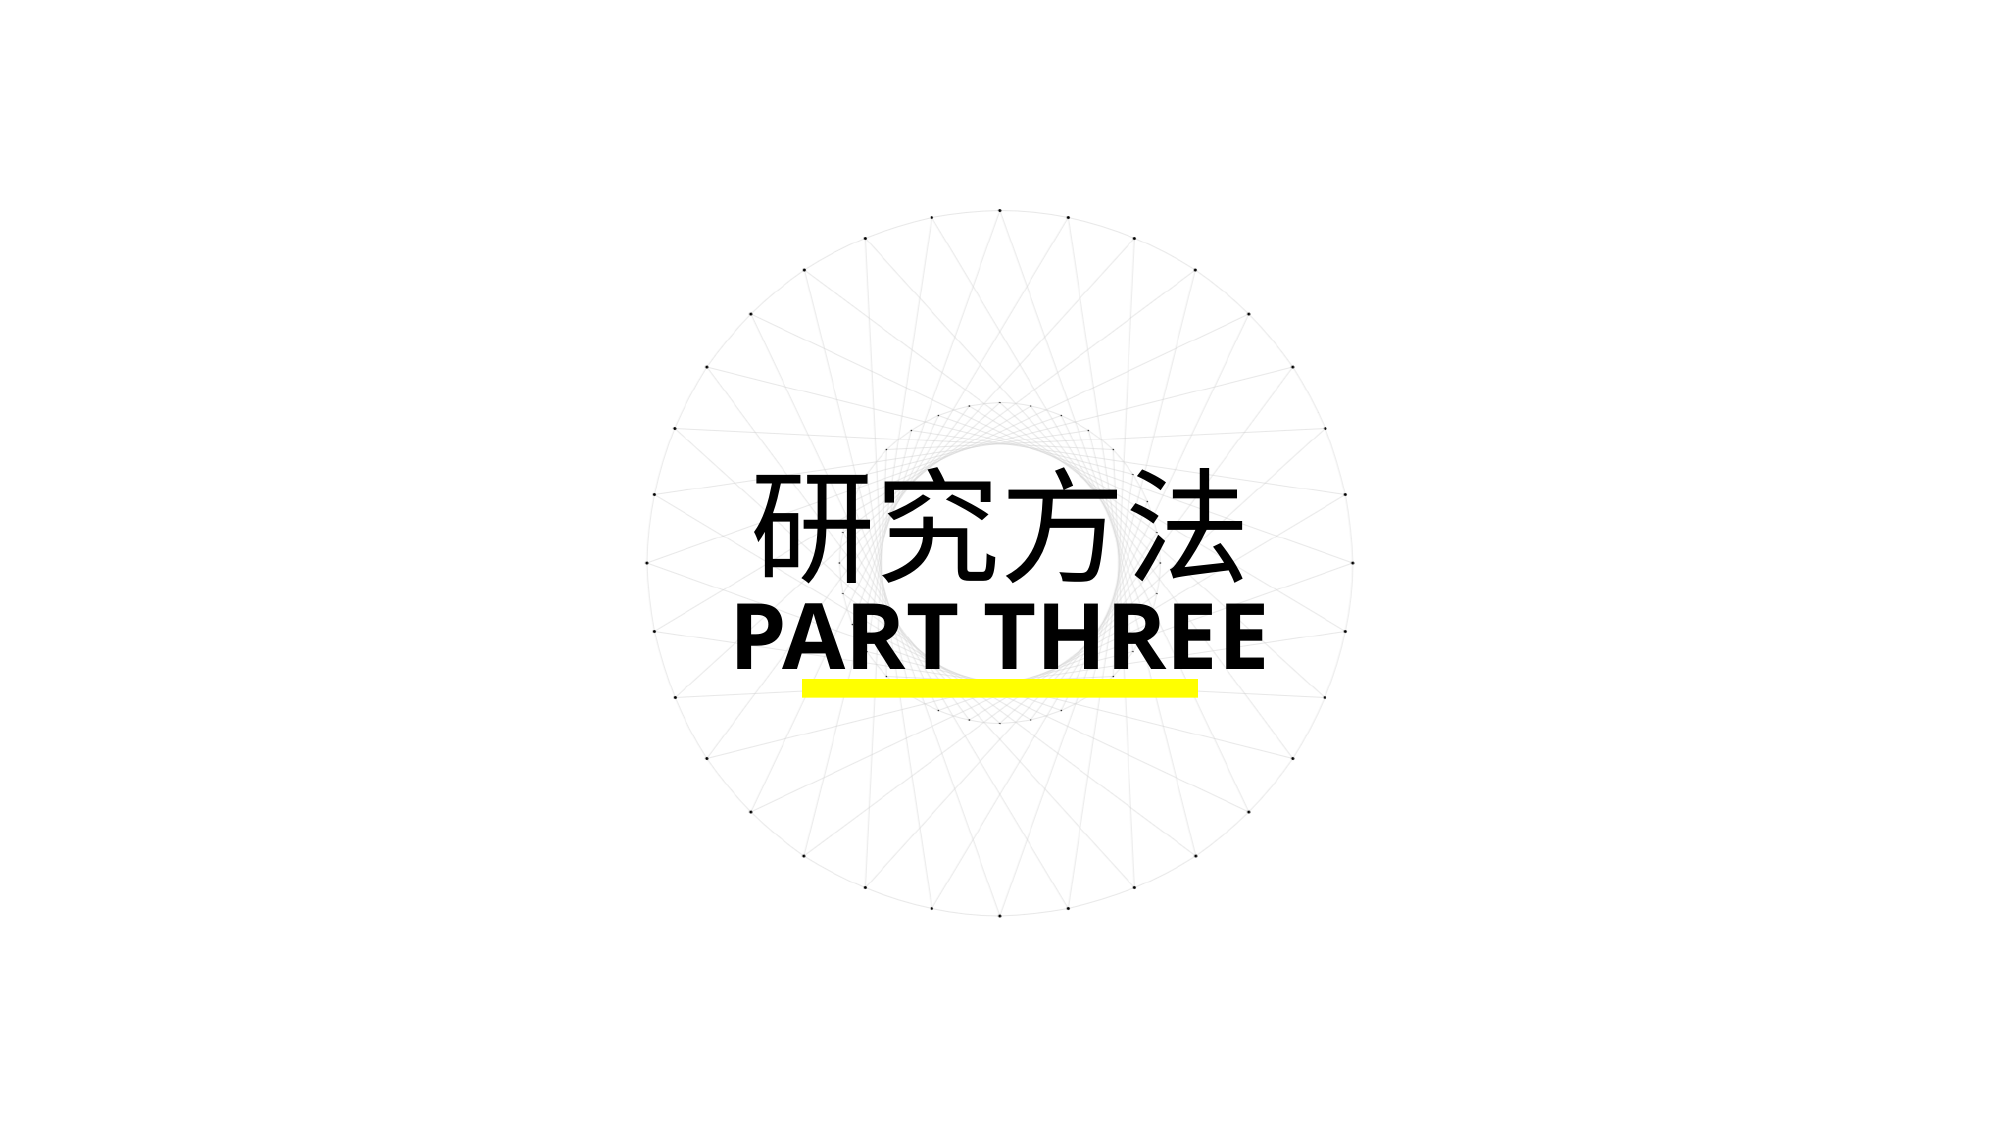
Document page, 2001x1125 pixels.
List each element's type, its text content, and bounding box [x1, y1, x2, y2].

text_box PART THREE [704, 607, 1296, 696]
text_box 研究方法 [645, 396, 1355, 607]
picture [676, 193, 1335, 396]
picture [636, 445, 1375, 932]
text_box [801, 678, 1199, 699]
